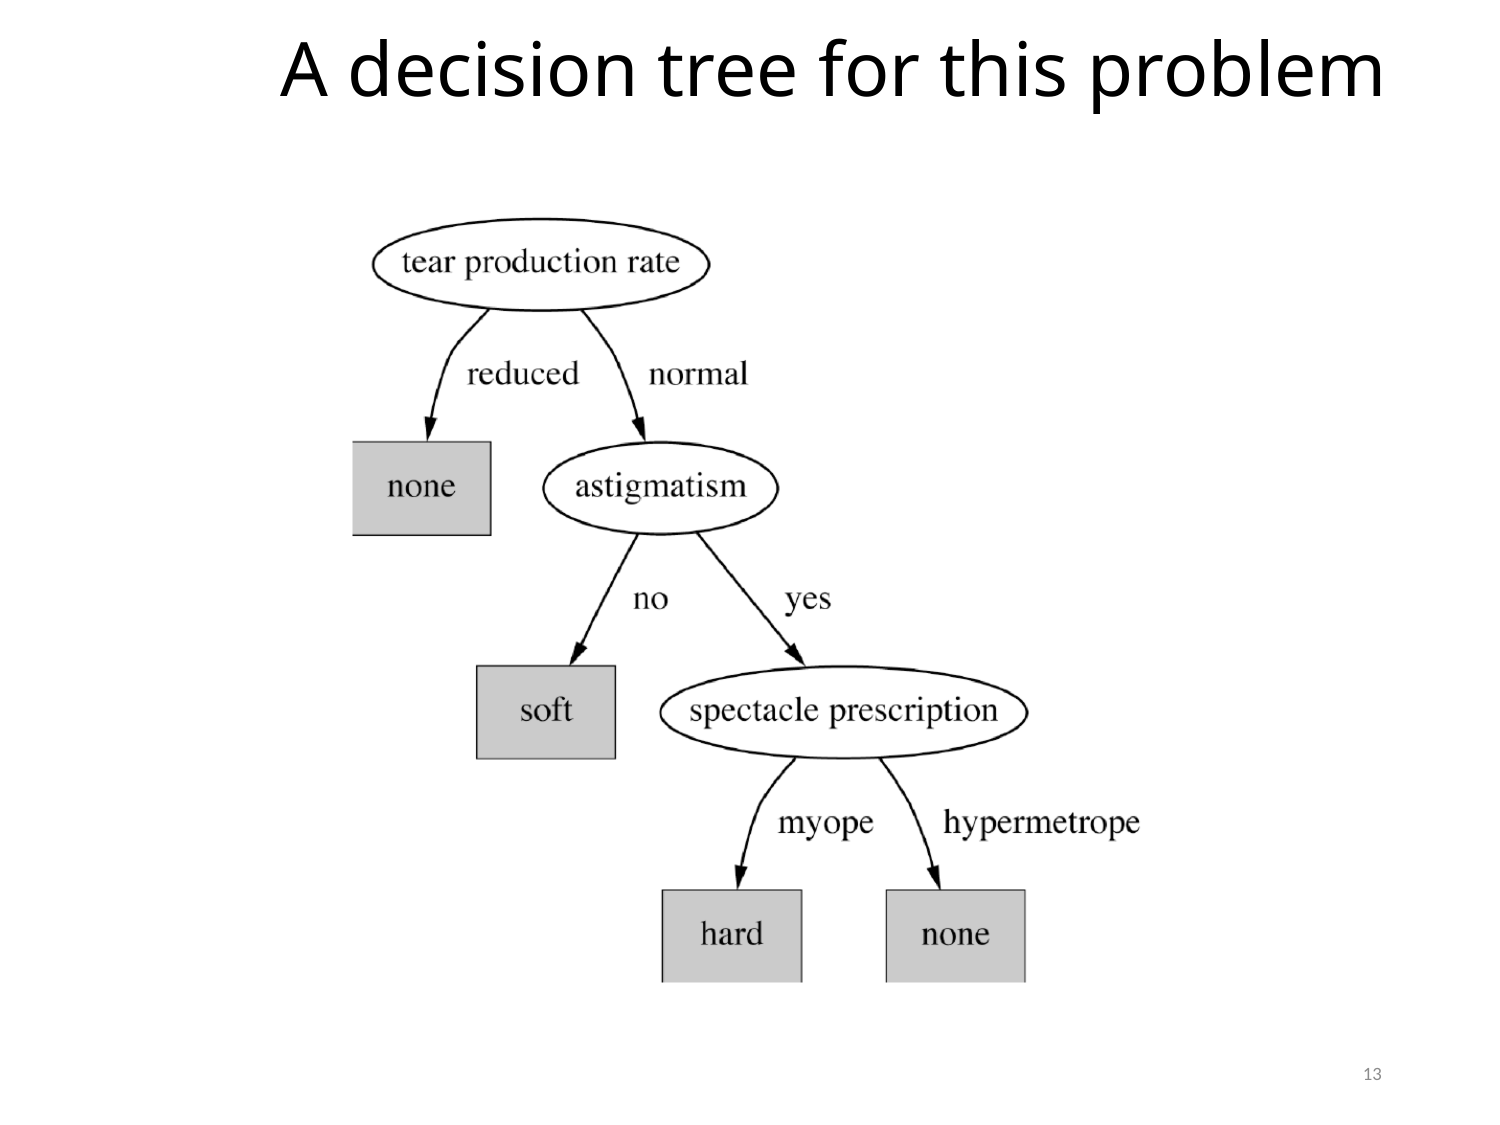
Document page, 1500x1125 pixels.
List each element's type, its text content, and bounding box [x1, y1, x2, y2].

picture [300, 183, 1186, 999]
slide_number 13 [1059, 1042, 1397, 1103]
title A decision tree for this problem [265, 0, 1500, 173]
